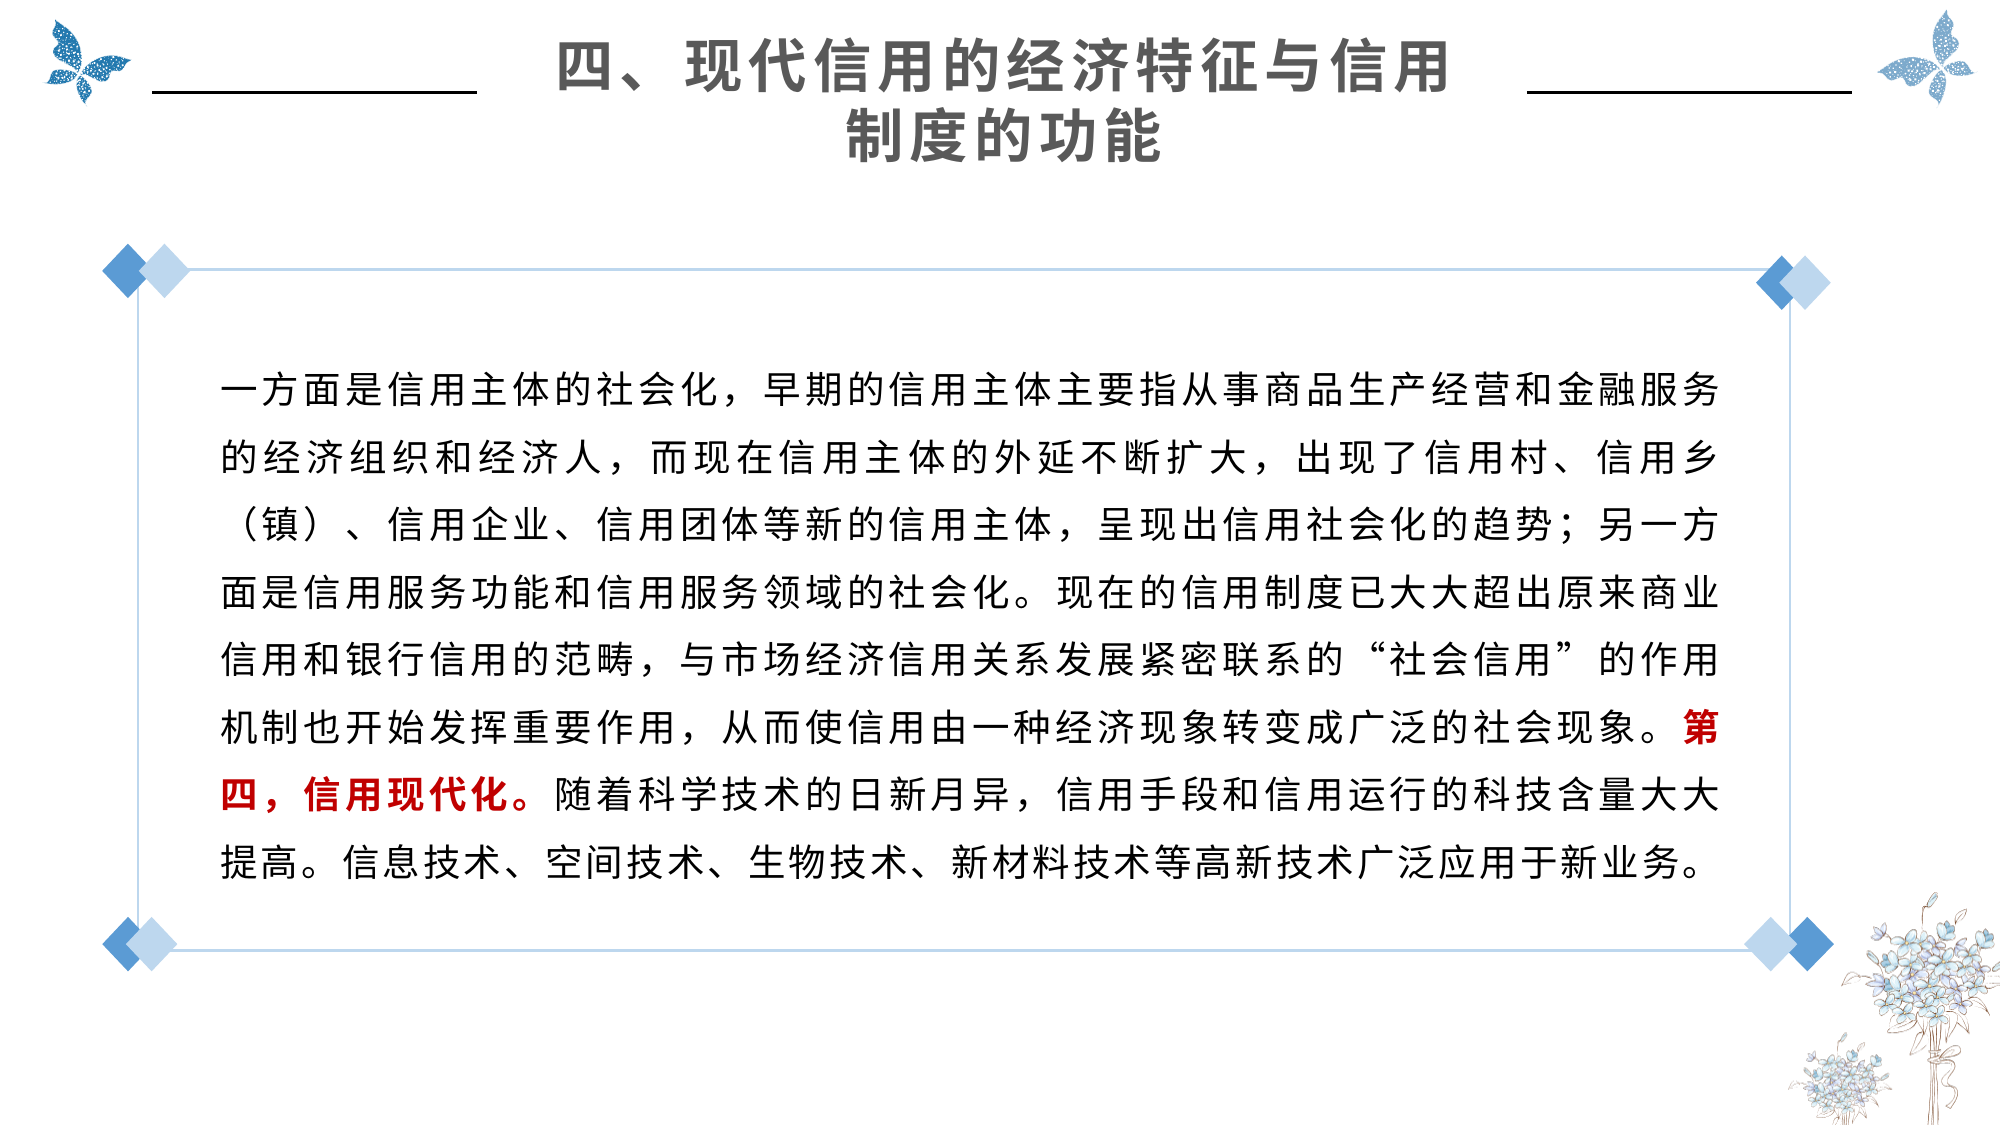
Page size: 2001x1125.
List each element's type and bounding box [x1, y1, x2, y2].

text_box [102, 243, 1834, 972]
text_box [151, 55, 1852, 142]
picture [1788, 892, 2000, 1125]
